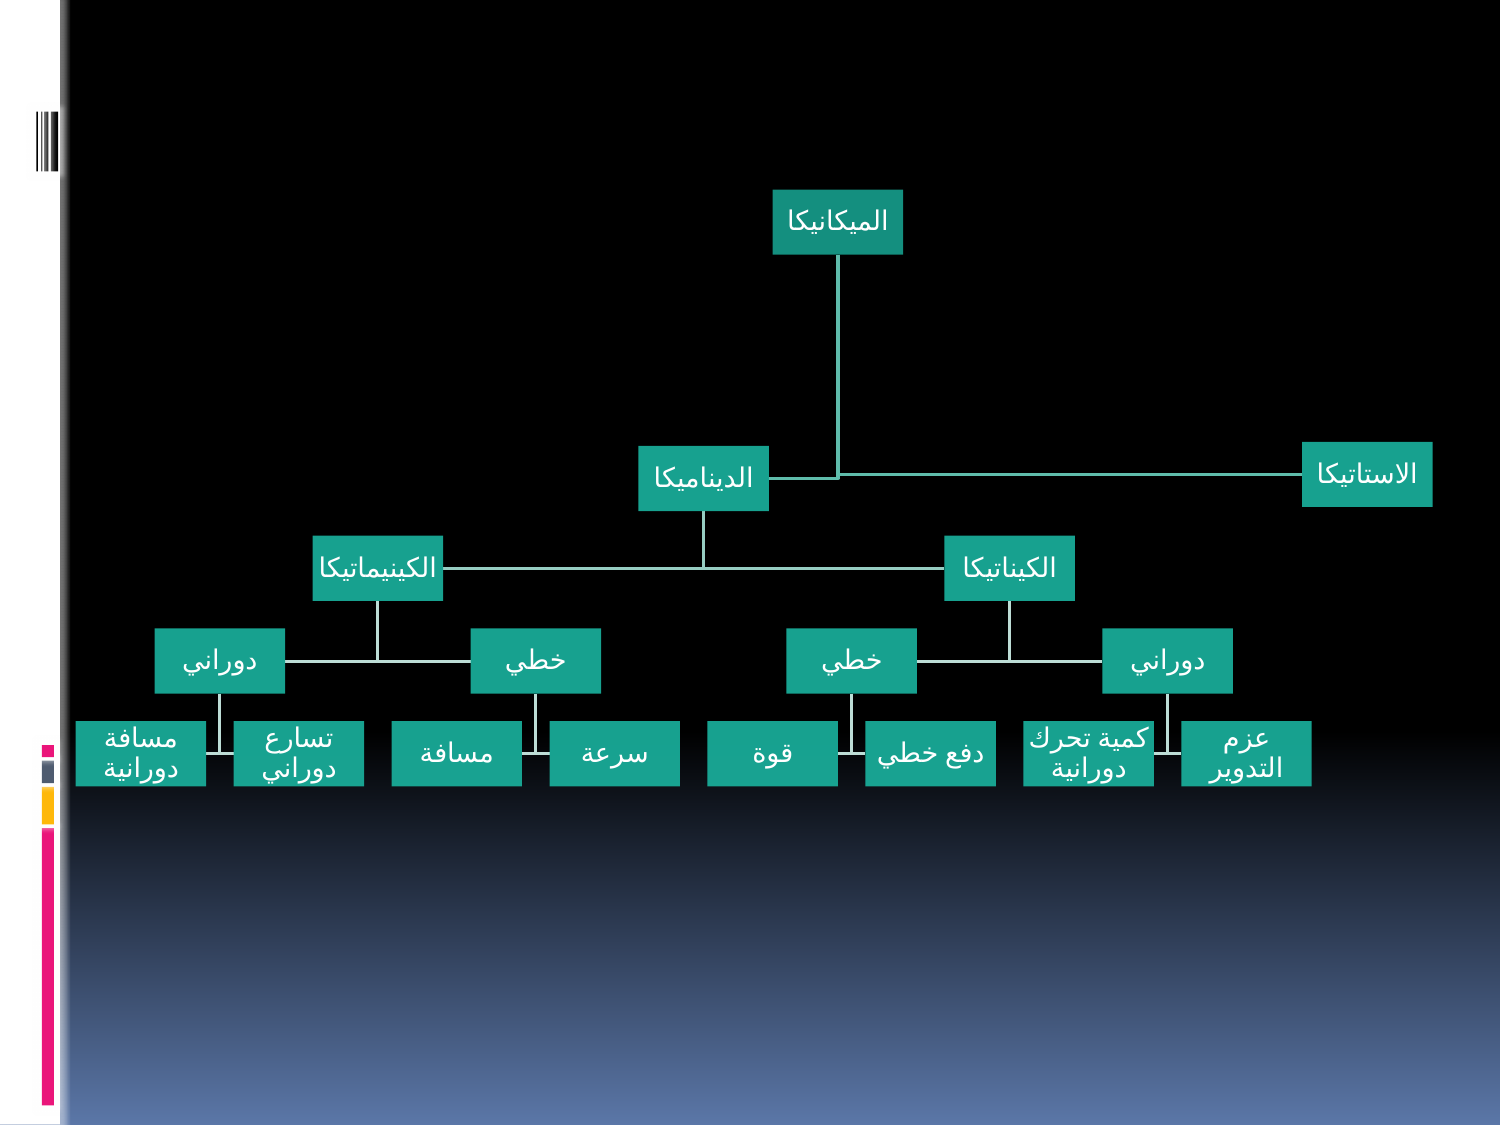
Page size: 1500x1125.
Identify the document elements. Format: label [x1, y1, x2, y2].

list [74, 42, 1471, 1095]
